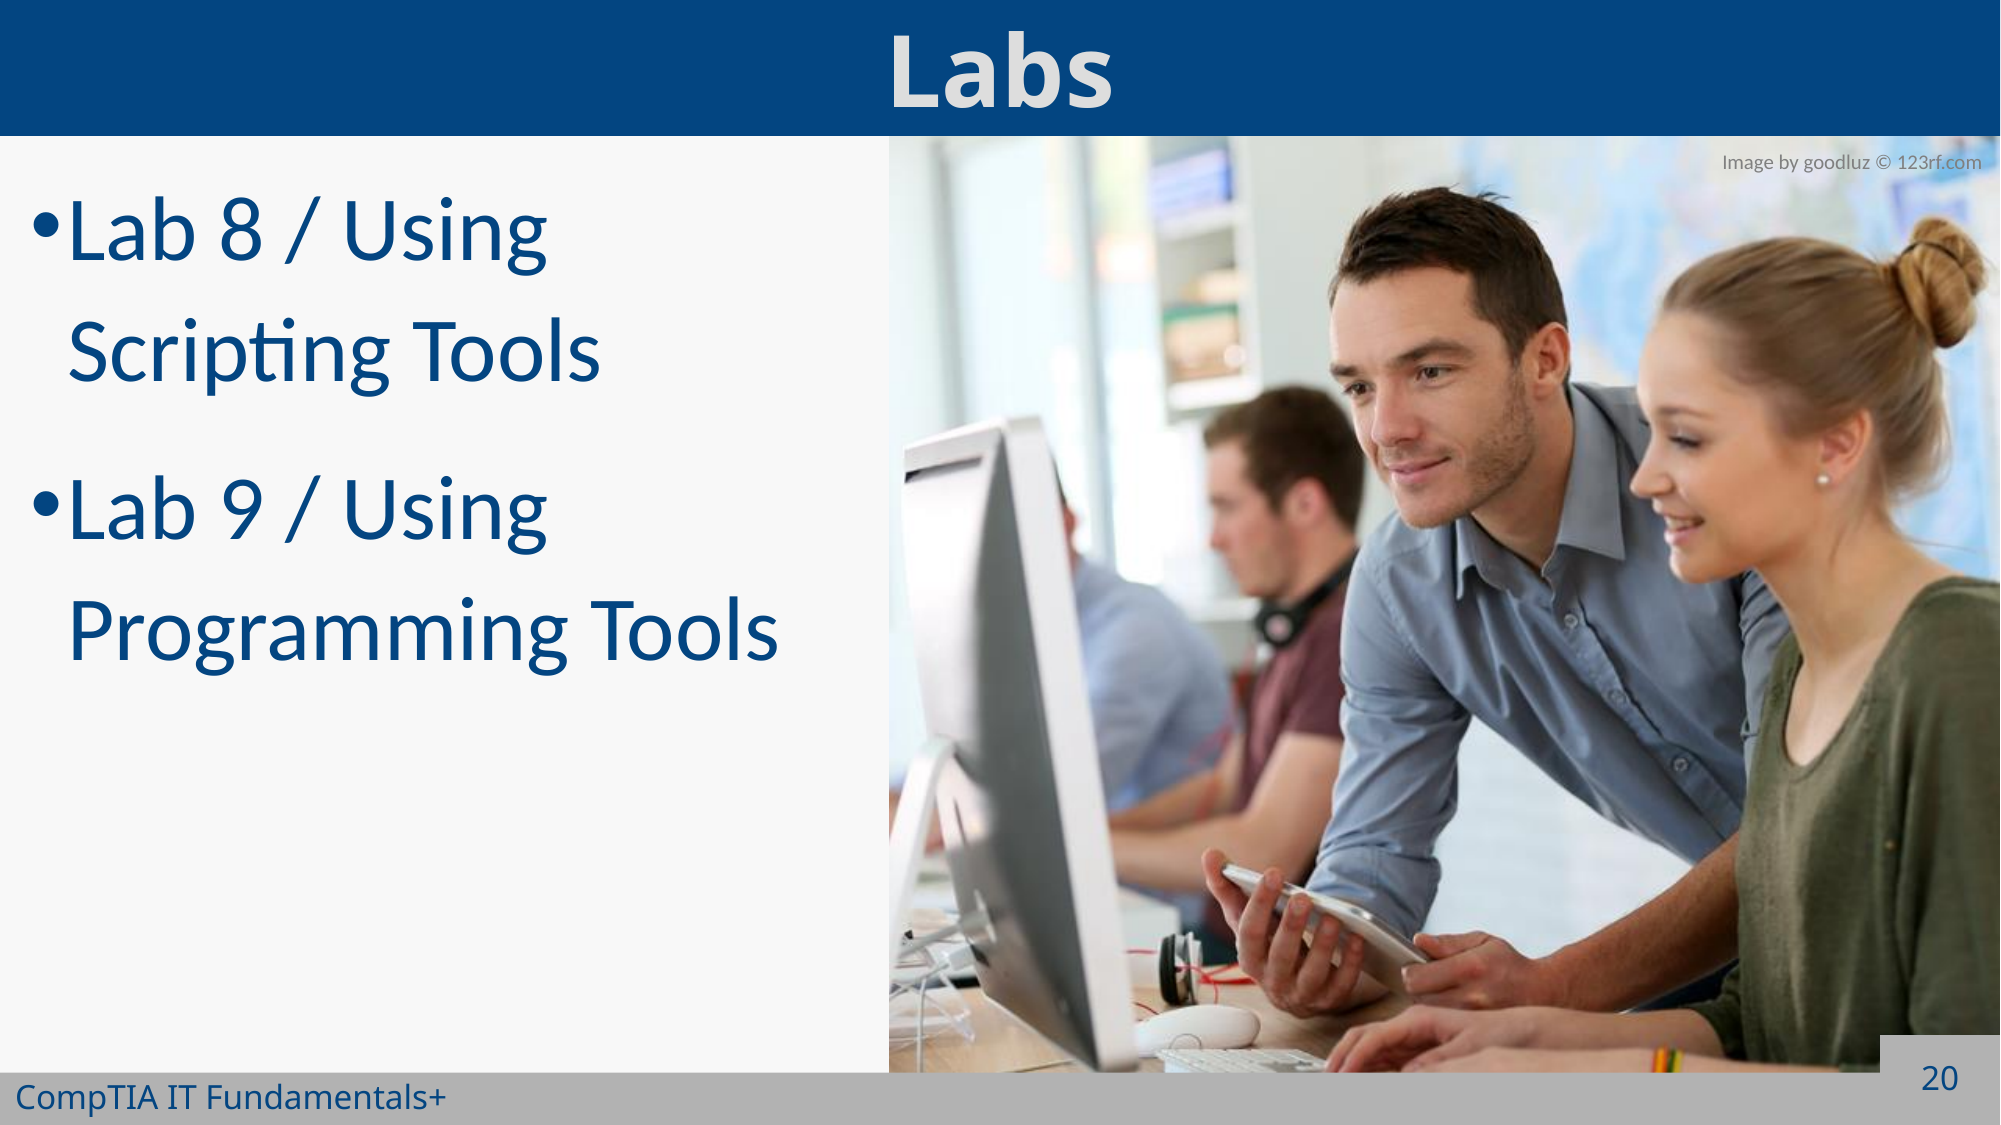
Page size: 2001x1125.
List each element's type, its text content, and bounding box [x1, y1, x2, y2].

list Lab 8 / Using Scripting Tools Lab 9 / Using Programming Tools [15, 149, 890, 1065]
slide_number 20 [1880, 1035, 2000, 1125]
picture [889, 136, 2000, 1072]
footer CompTIA IT Fundamentals+ [0, 1072, 1880, 1125]
